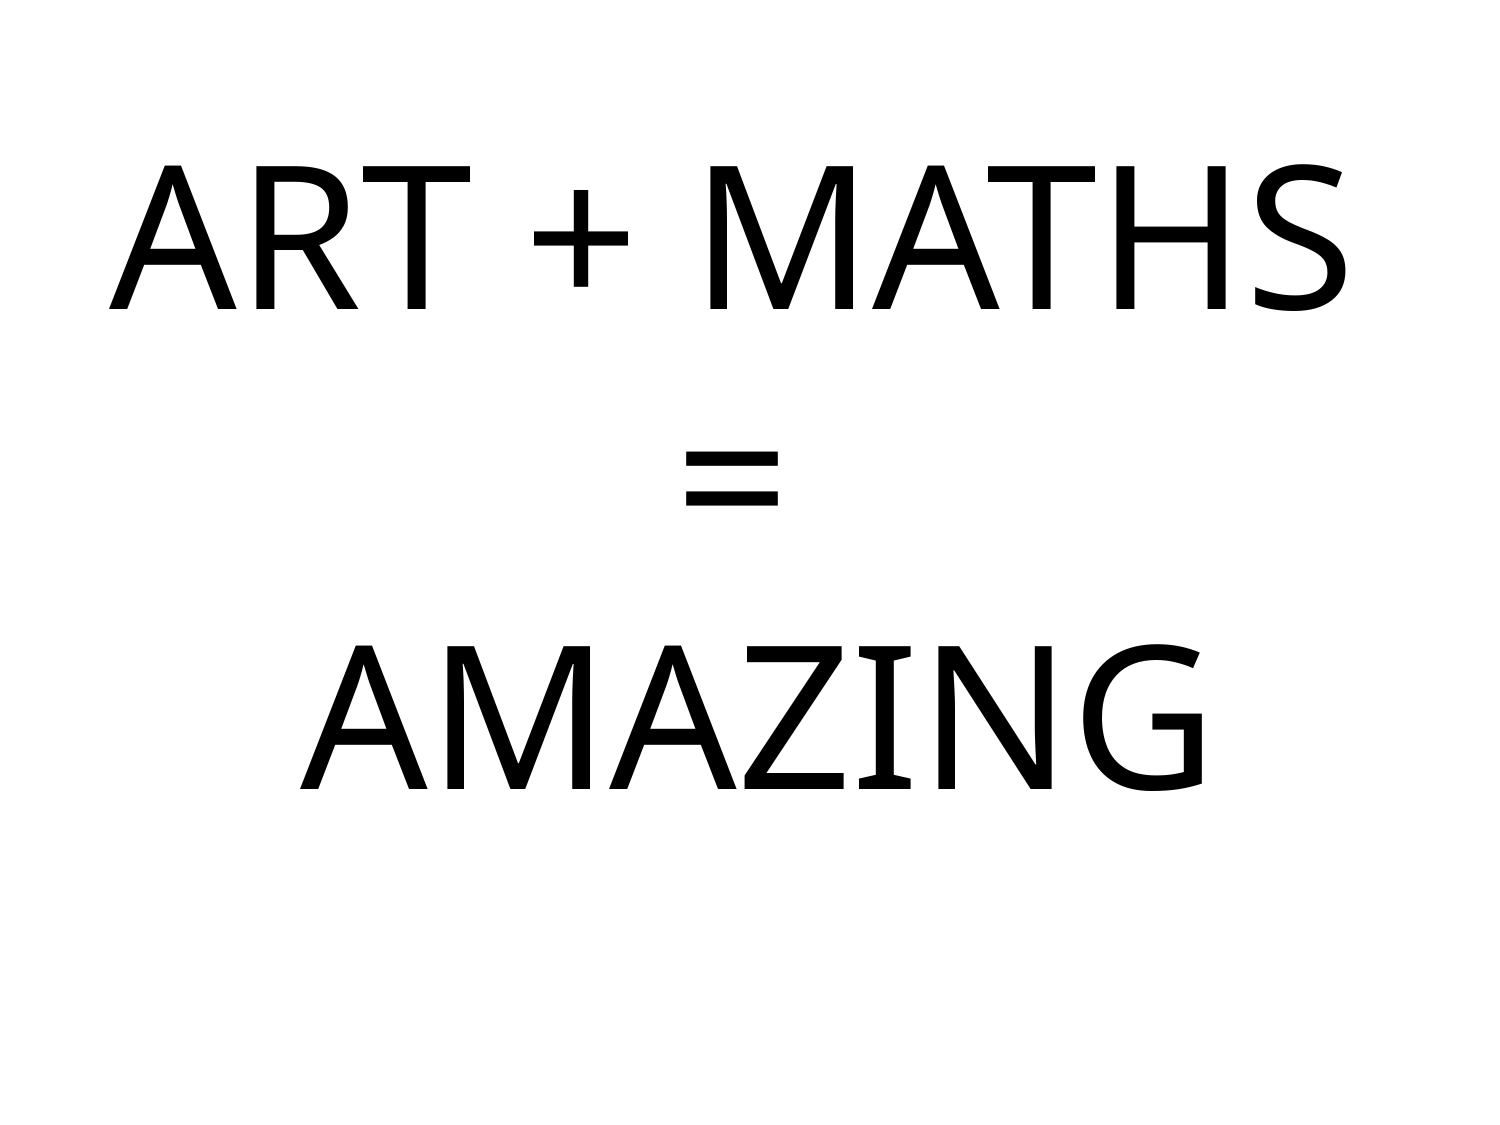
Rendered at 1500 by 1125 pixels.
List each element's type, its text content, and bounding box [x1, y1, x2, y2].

title ART + MATHS = AMAZING [17, 349, 1500, 591]
